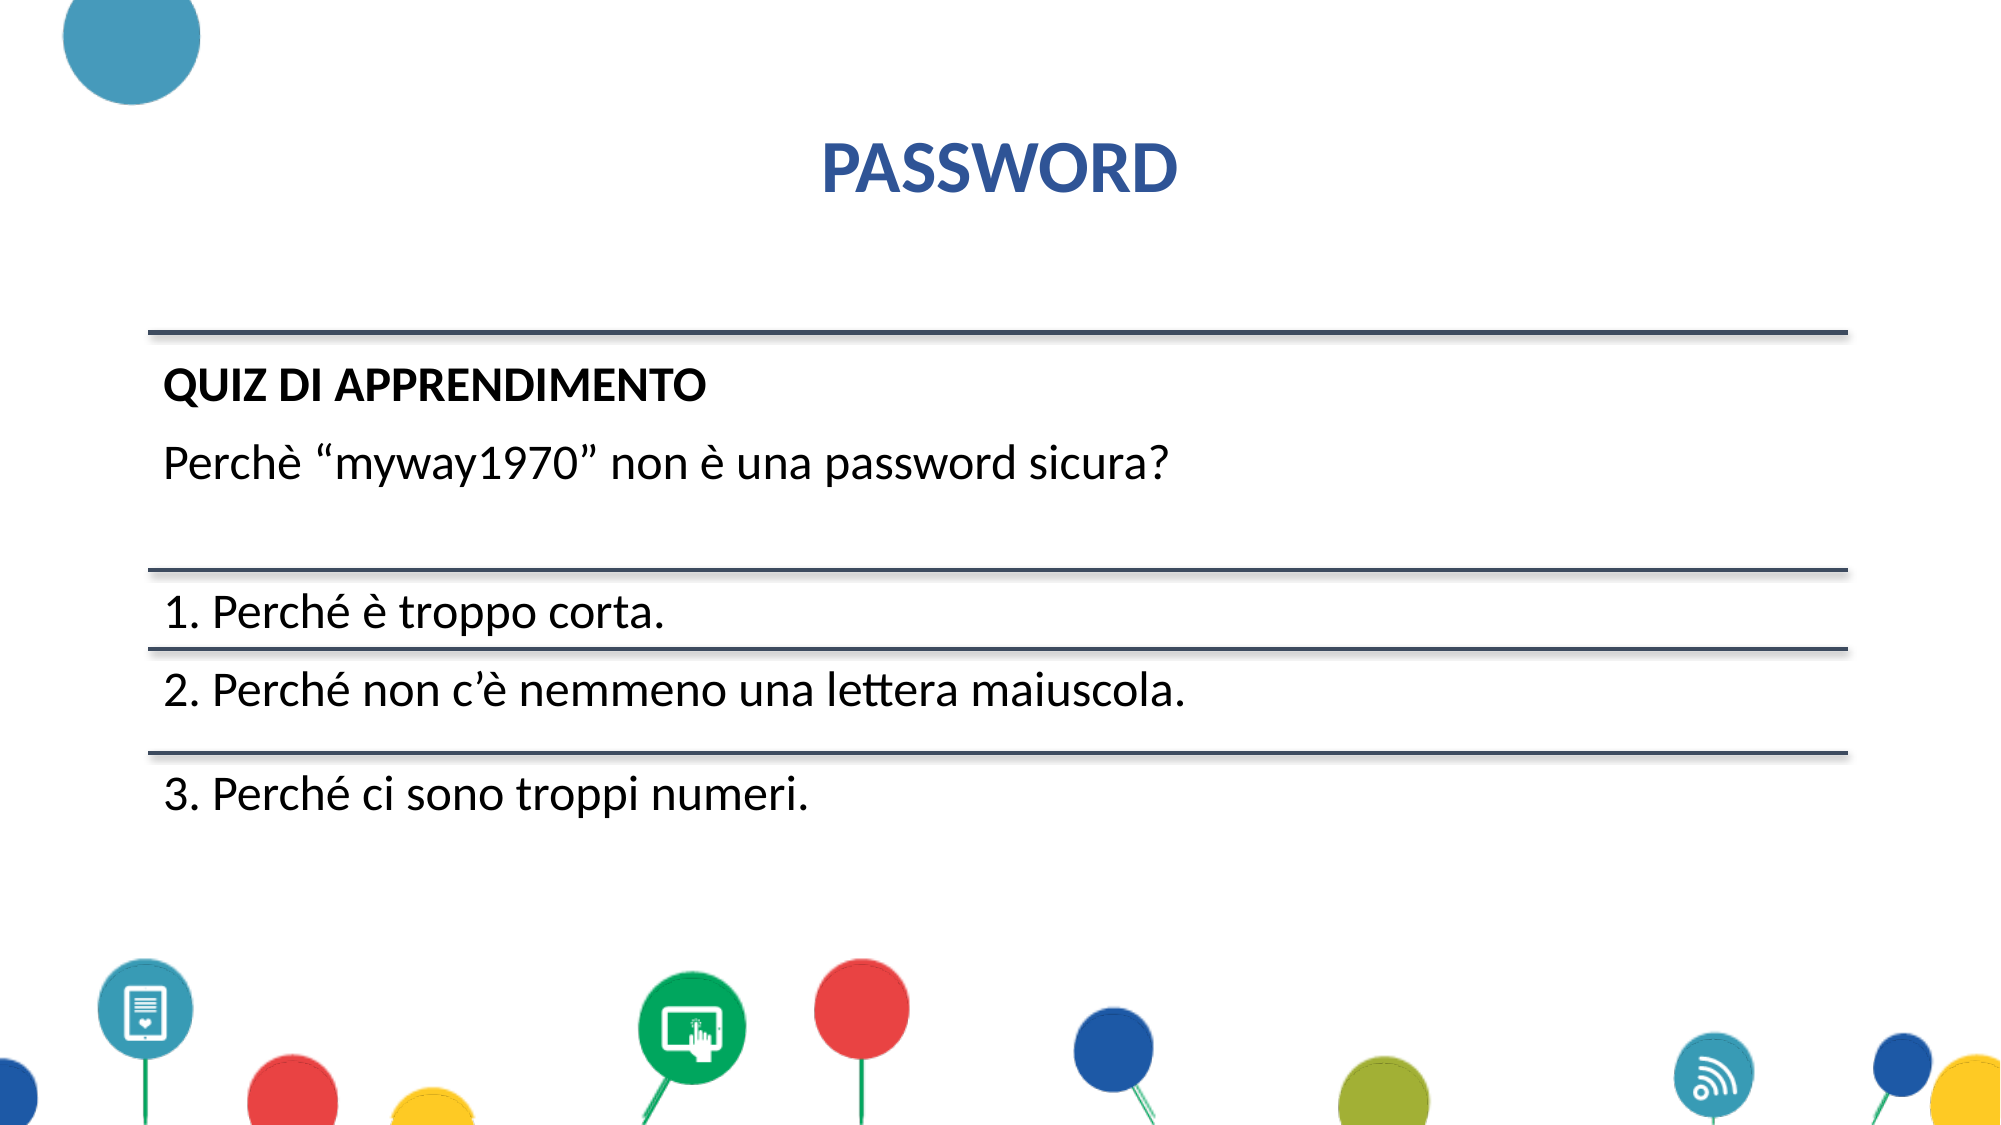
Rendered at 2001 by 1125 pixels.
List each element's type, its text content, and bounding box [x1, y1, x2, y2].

title Password [137, 59, 1863, 278]
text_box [147, 332, 1849, 879]
picture [0, 0, 2001, 1125]
